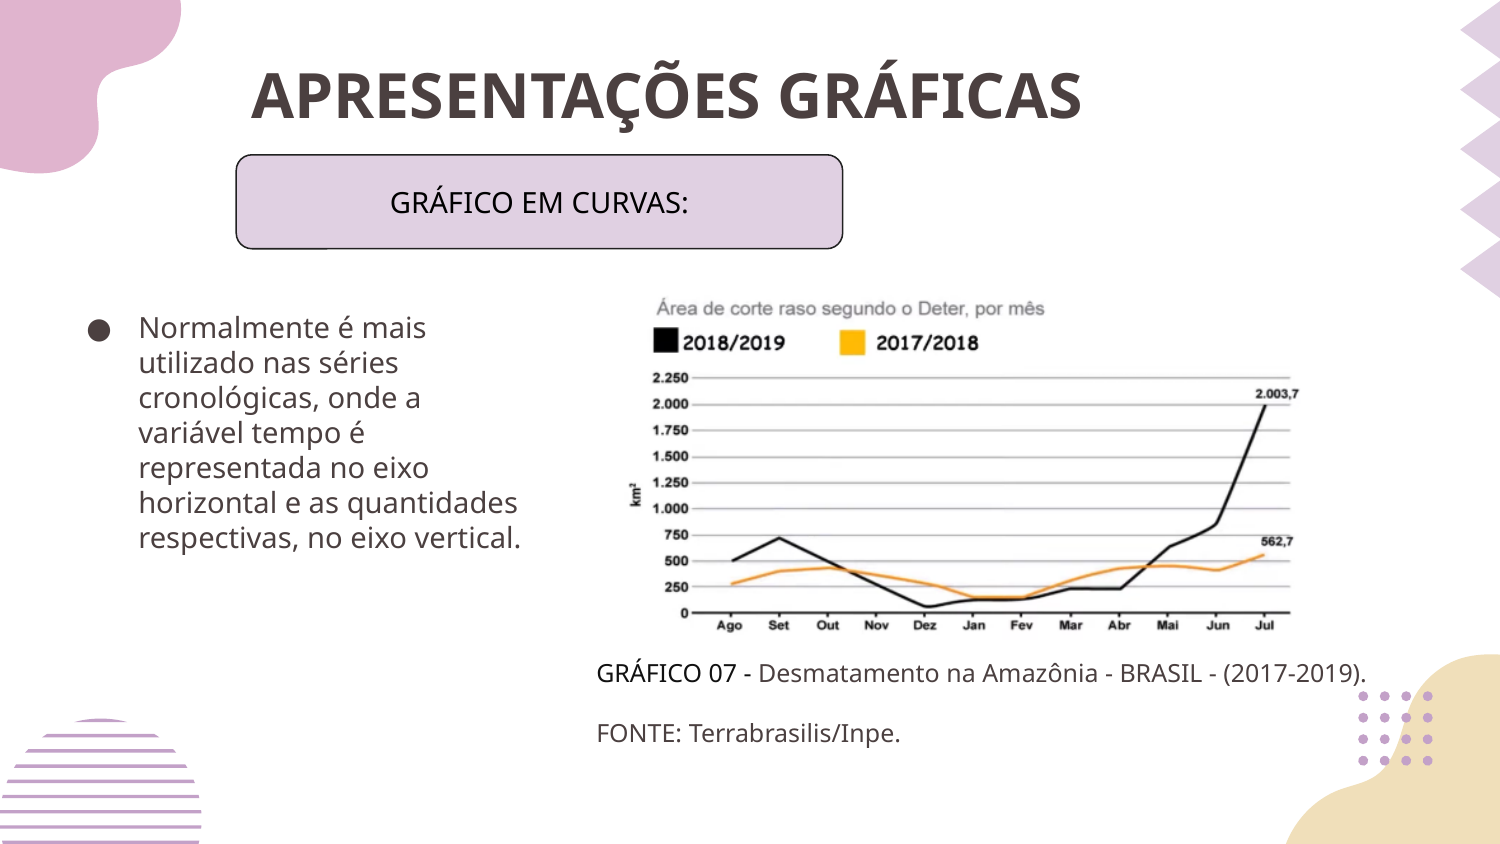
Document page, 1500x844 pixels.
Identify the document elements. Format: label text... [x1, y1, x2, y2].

text_box [0, 0, 182, 174]
text_box GRÁFICO EM CURVAS: [236, 154, 843, 249]
text_box Normalmente é mais utilizado nas séries cronológicas, onde a variável tempo é representada no eixo horizontal e as quantidades respectivas, no eixo vertical. [48, 294, 539, 675]
title APRESENTAÇÕES GRÁFICAS [236, 41, 1500, 136]
picture [594, 294, 1336, 643]
text_box GRÁFICO 07 - Desmatamento na Amazônia - BRASIL - (2017-2019). FONTE: Terrabrasilis/Inpe. FONTE: IBGE [581, 642, 1407, 709]
